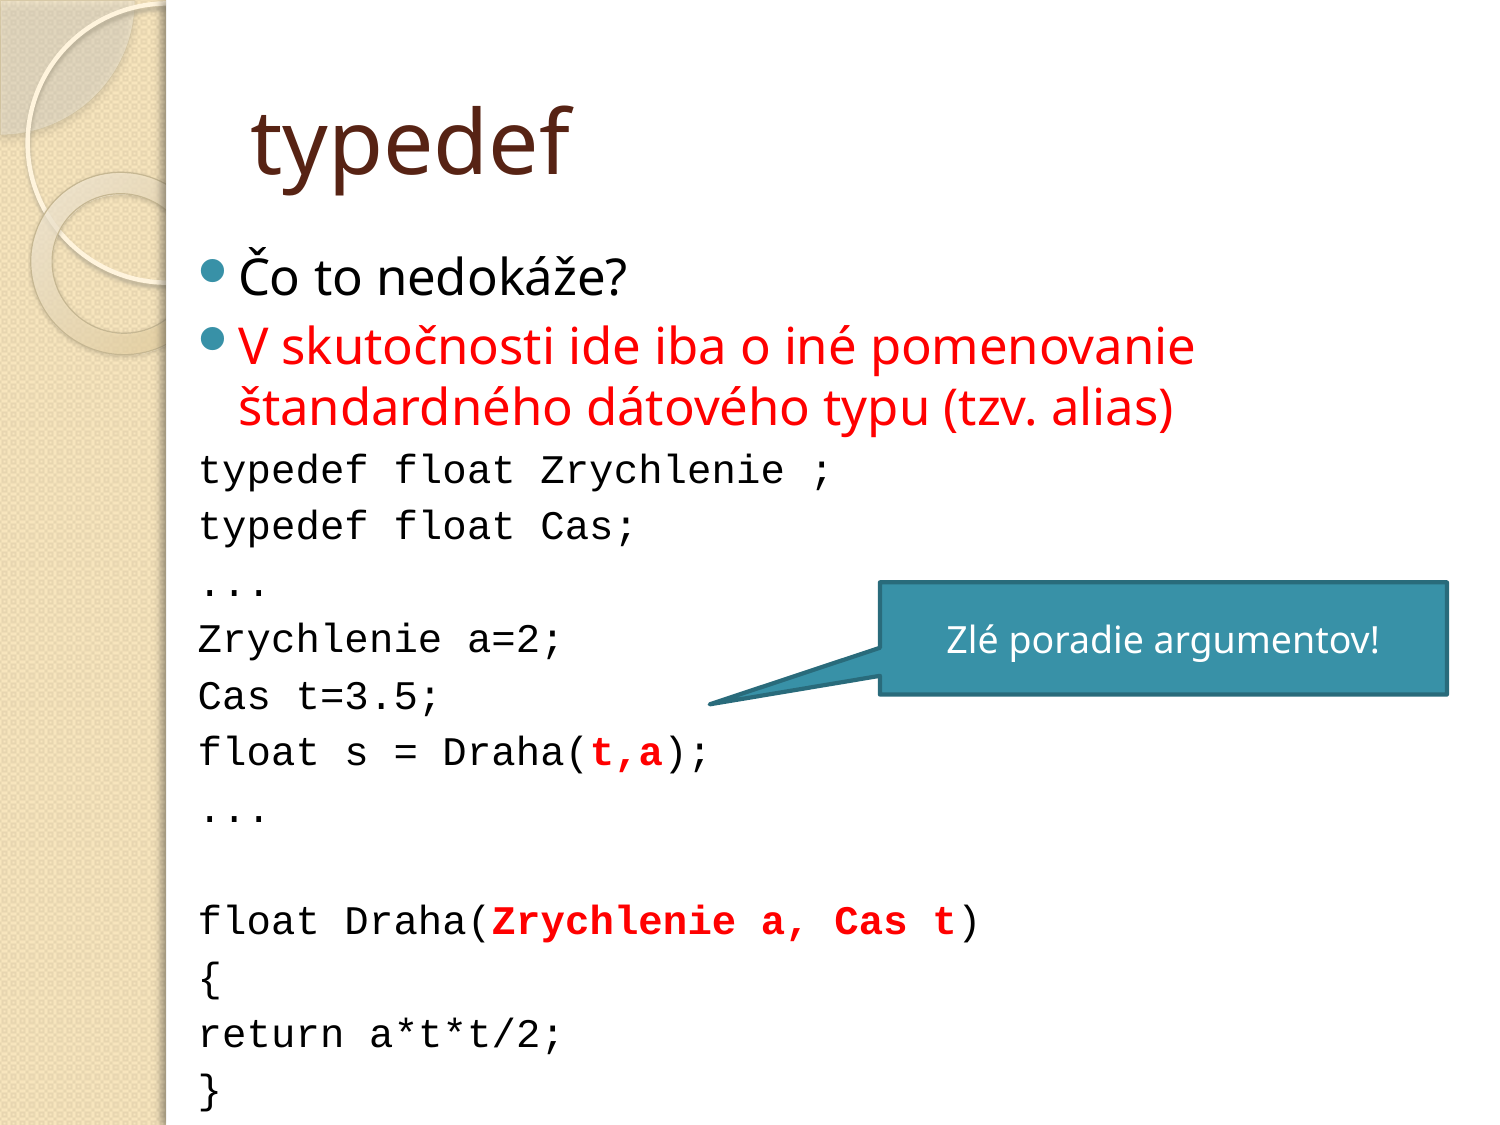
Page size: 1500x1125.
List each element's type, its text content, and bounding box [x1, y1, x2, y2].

title typedef [235, 45, 1466, 233]
list Čo to nedokáže? V skutočnosti ide iba o iné pomenovanie štandardného dátového typu (tzv. alias) typedef float Zrychlenie ; typedef float Cas; ... Zrychlenie a=2; Cas t=3.5; float s = Draha(t,a); ... float Draha(Zrychlenie a, Cas t) { return a*t*t/2; } [171, 237, 1500, 1125]
text_box Zlé poradie argumentov! [707, 580, 1450, 707]
